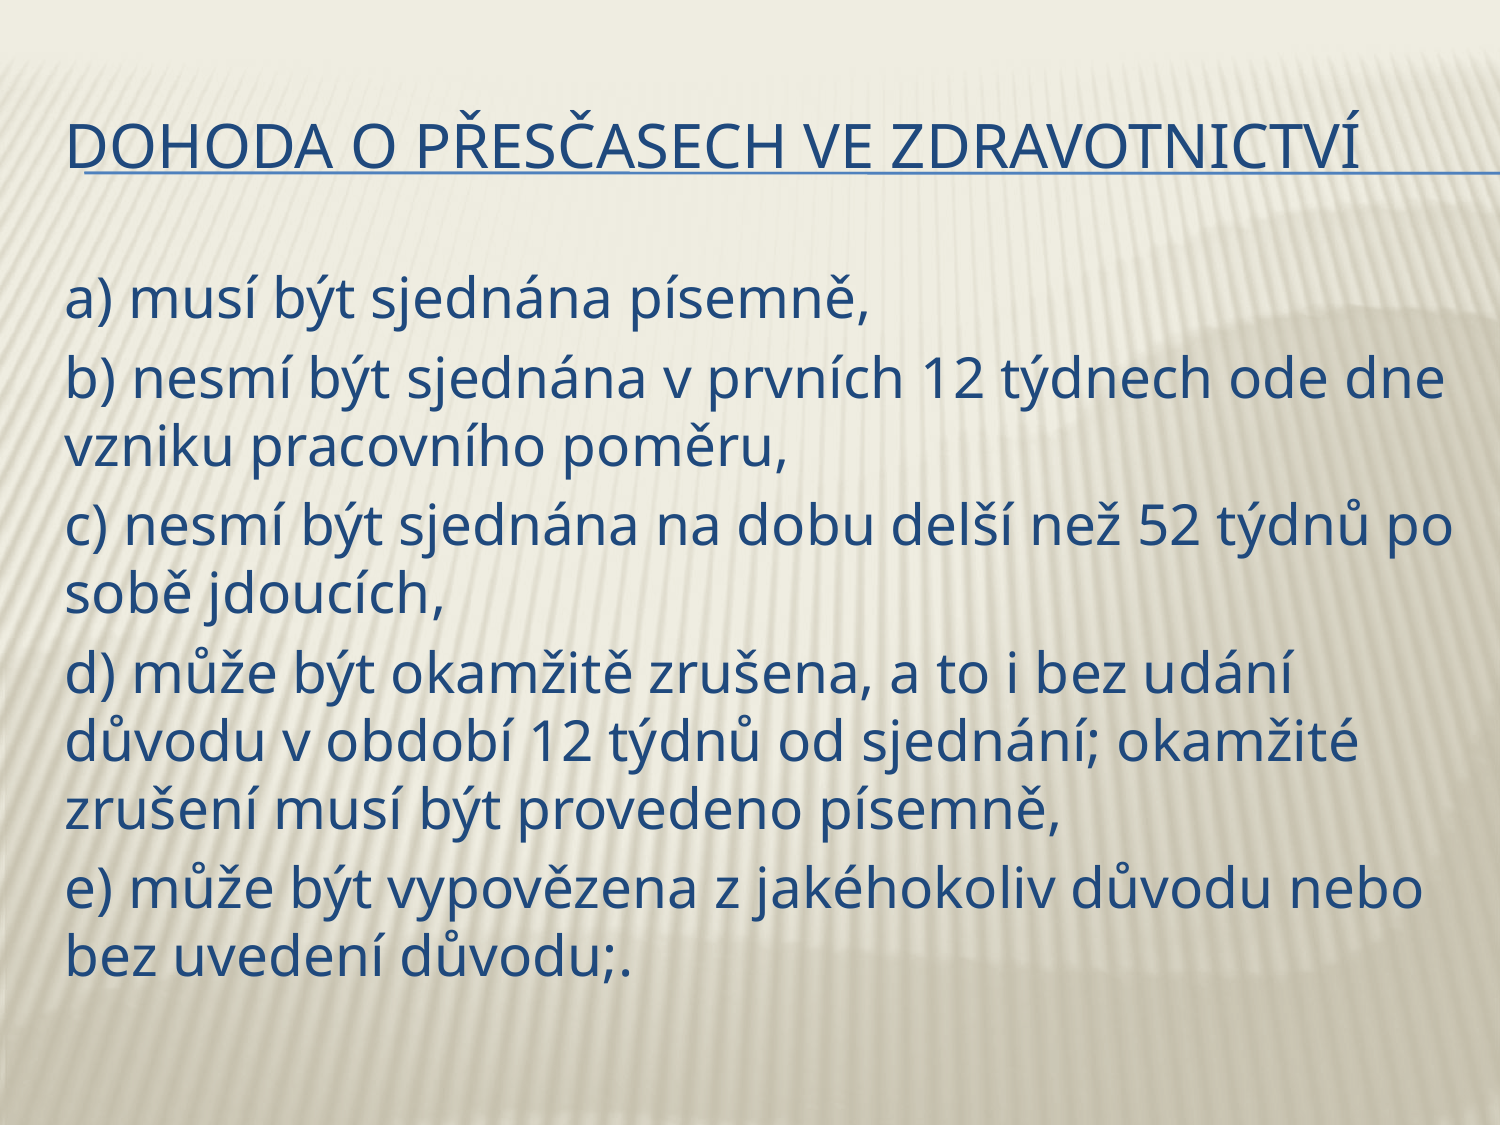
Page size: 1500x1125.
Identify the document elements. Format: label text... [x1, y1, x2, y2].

title Dohoda o Přesčasech ve zdravotnictví [50, 75, 1475, 213]
list a) musí být sjednána písemně, b) nesmí být sjednána v prvních 12 týdnech ode dne vzniku pracovního poměru, c) nesmí být sjednána na dobu delší než 52 týdnů po sobě jdoucích, d) může být okamžitě zrušena, a to i bez udání důvodu v období 12 týdnů od sjednání; okamžité zrušení musí být provedeno písemně, e) může být vypovězena z jakéhokoliv důvodu nebo bez uvedení důvodu;. [50, 254, 1475, 998]
